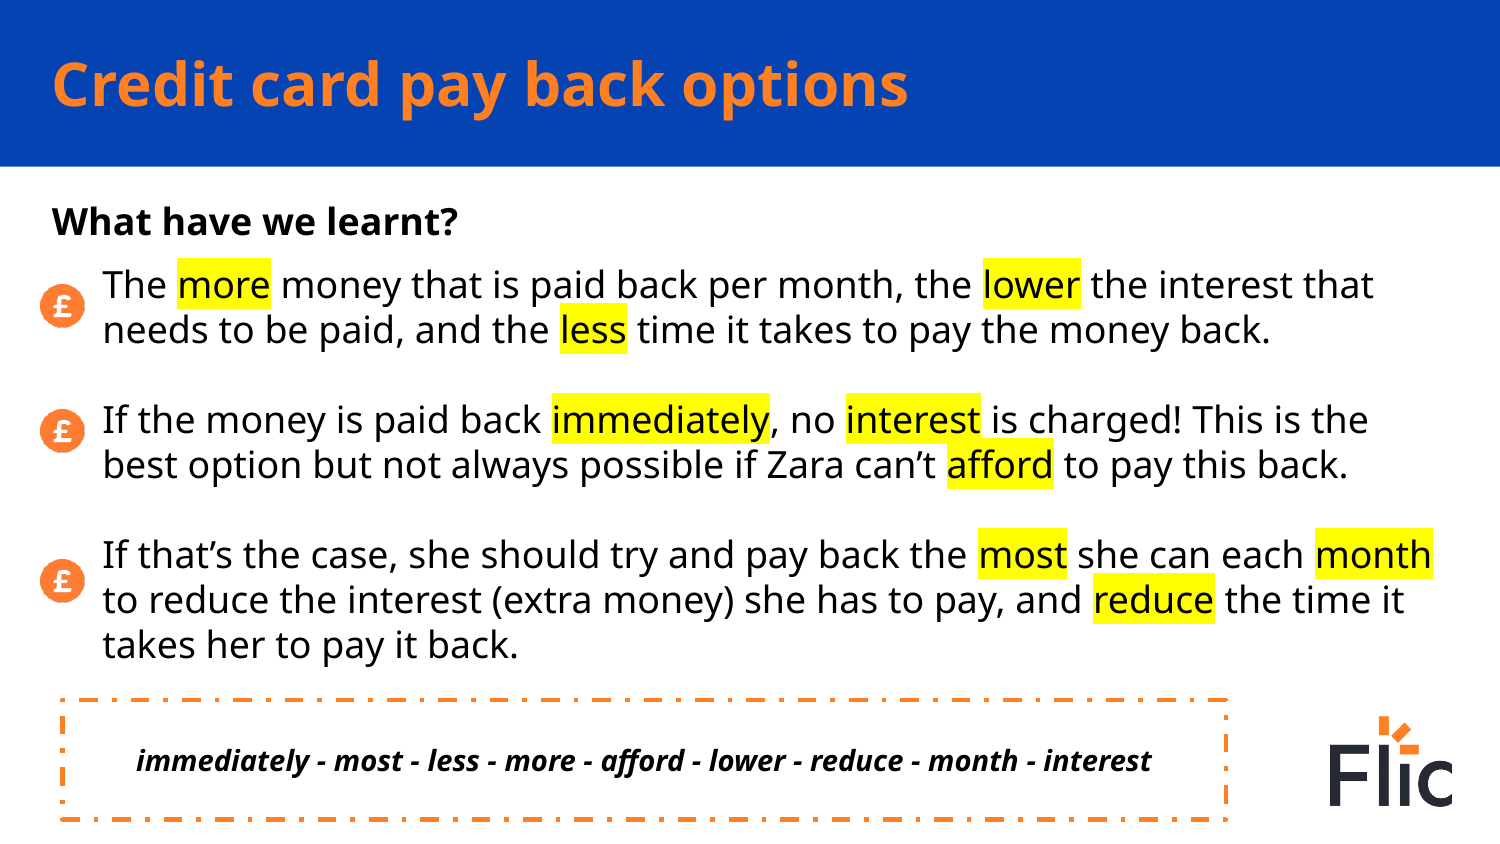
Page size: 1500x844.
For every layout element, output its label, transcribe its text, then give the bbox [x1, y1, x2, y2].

picture [1330, 731, 1452, 807]
text_box immediately - most - less - more - afford - lower - reduce - month - interest [62, 739, 1227, 820]
title Credit card pay back options [36, 39, 1306, 125]
text_box What have we learnt? [36, 183, 641, 247]
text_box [39, 245, 1461, 731]
